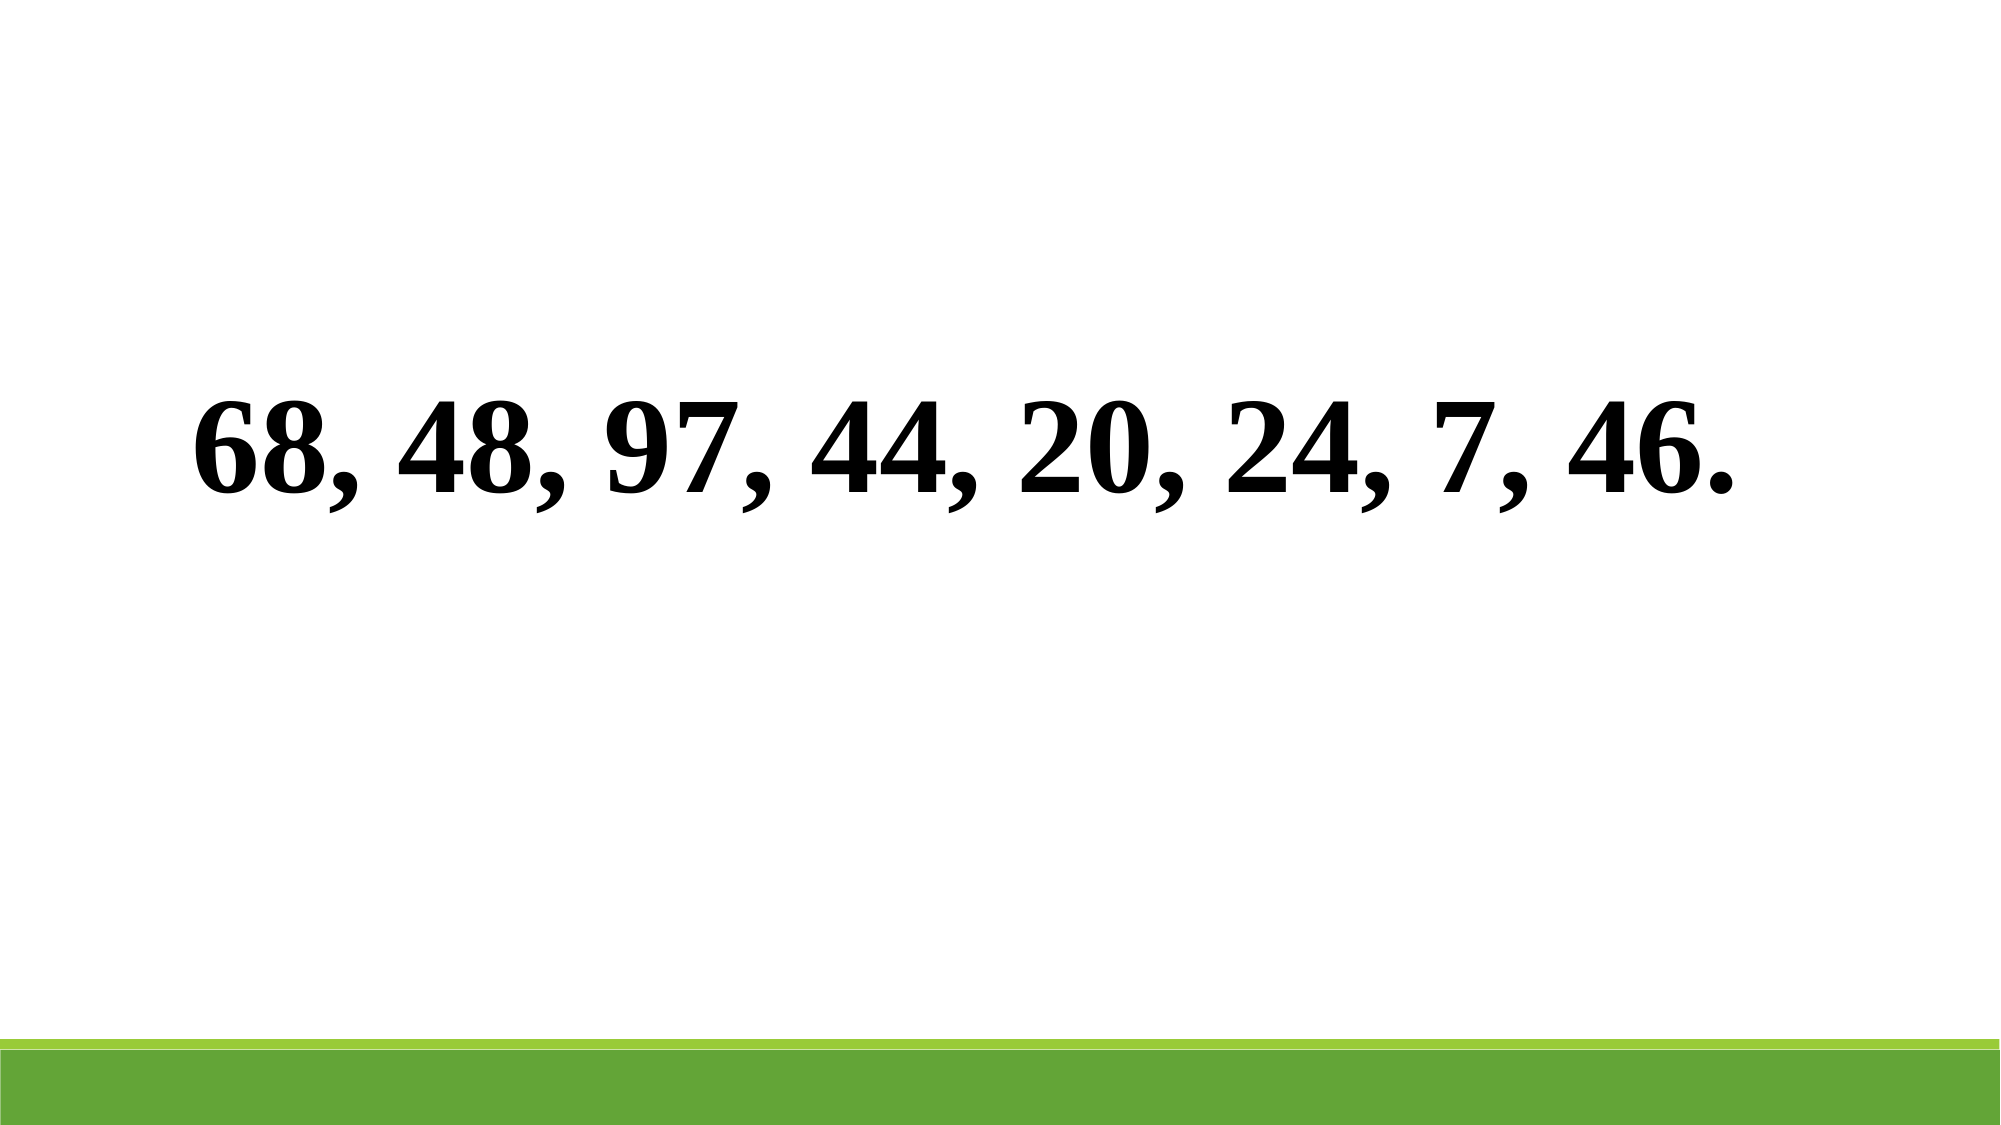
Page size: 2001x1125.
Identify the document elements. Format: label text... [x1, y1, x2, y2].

text_box 68, 48, 97, 44, 20, 24, 7, 46. [176, 348, 1755, 528]
